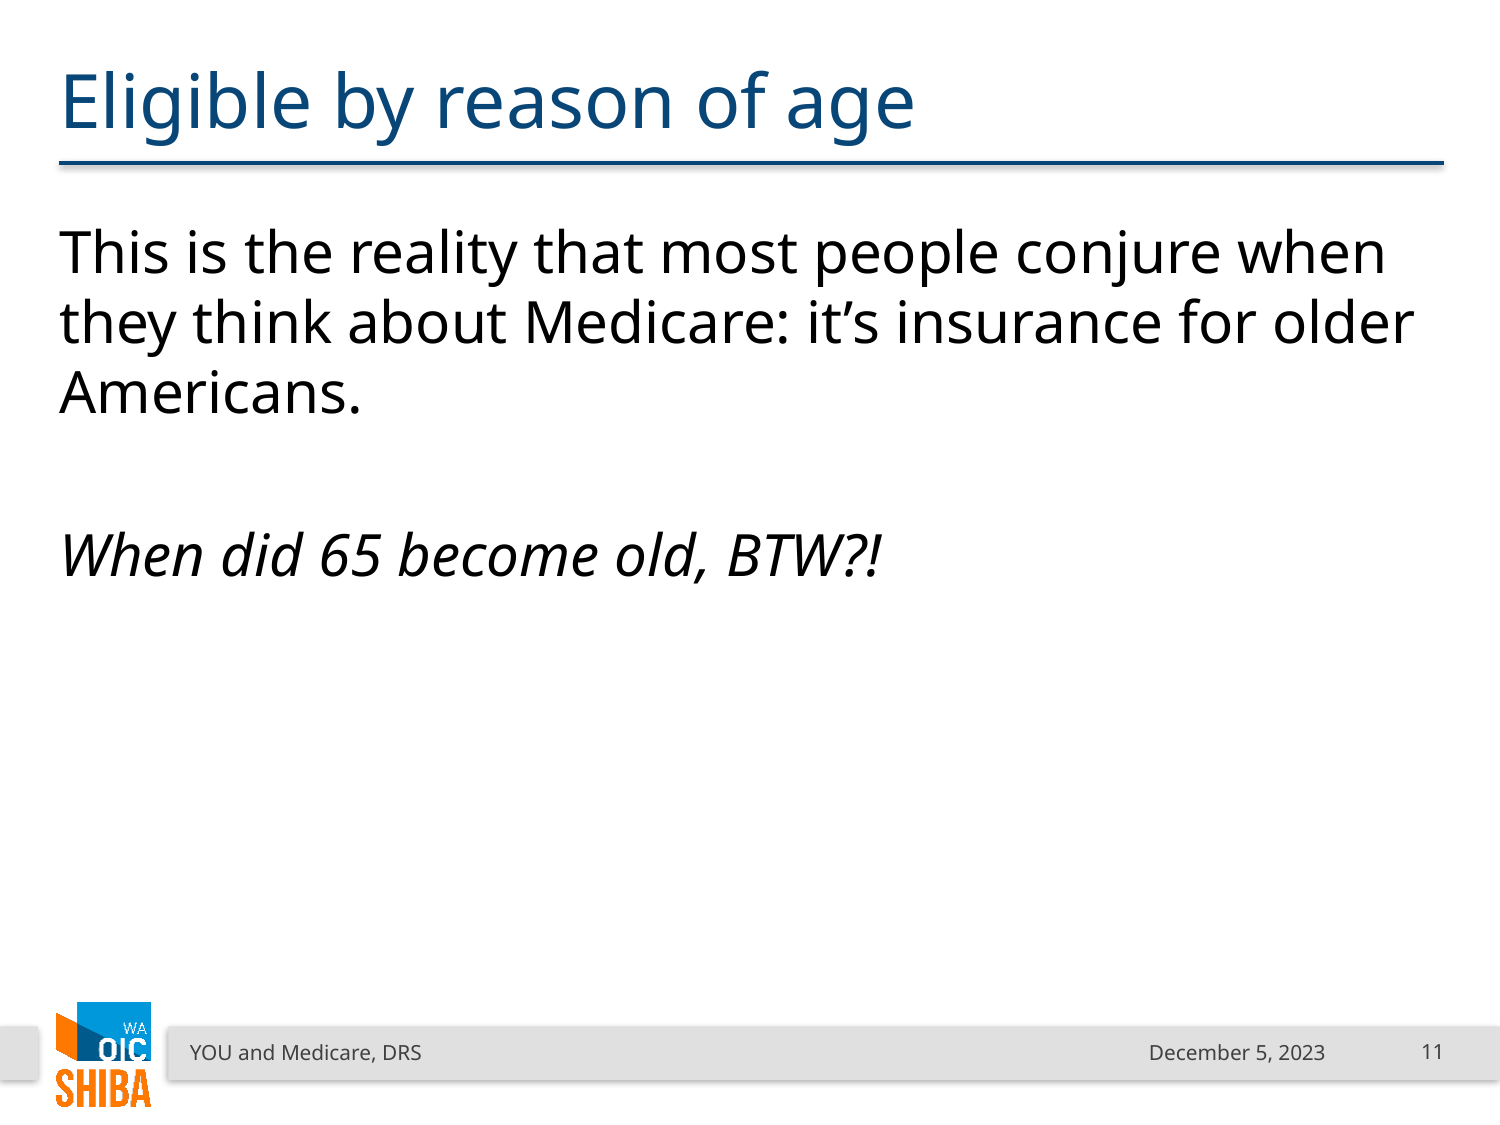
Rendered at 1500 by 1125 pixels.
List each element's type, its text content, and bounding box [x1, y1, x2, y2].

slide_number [975, 1035, 1326, 1069]
list This is the reality that most people conjure when they think about Medicare: it’s insurance for older Americans. When did 65 become old, BTW?! [59, 215, 1445, 958]
title Eligible by reason of age [59, 53, 1445, 164]
footer YOU and Medicare, DRS [190, 1035, 785, 1069]
slide_number 11 [1339, 1035, 1445, 1069]
picture [56, 1002, 151, 1107]
